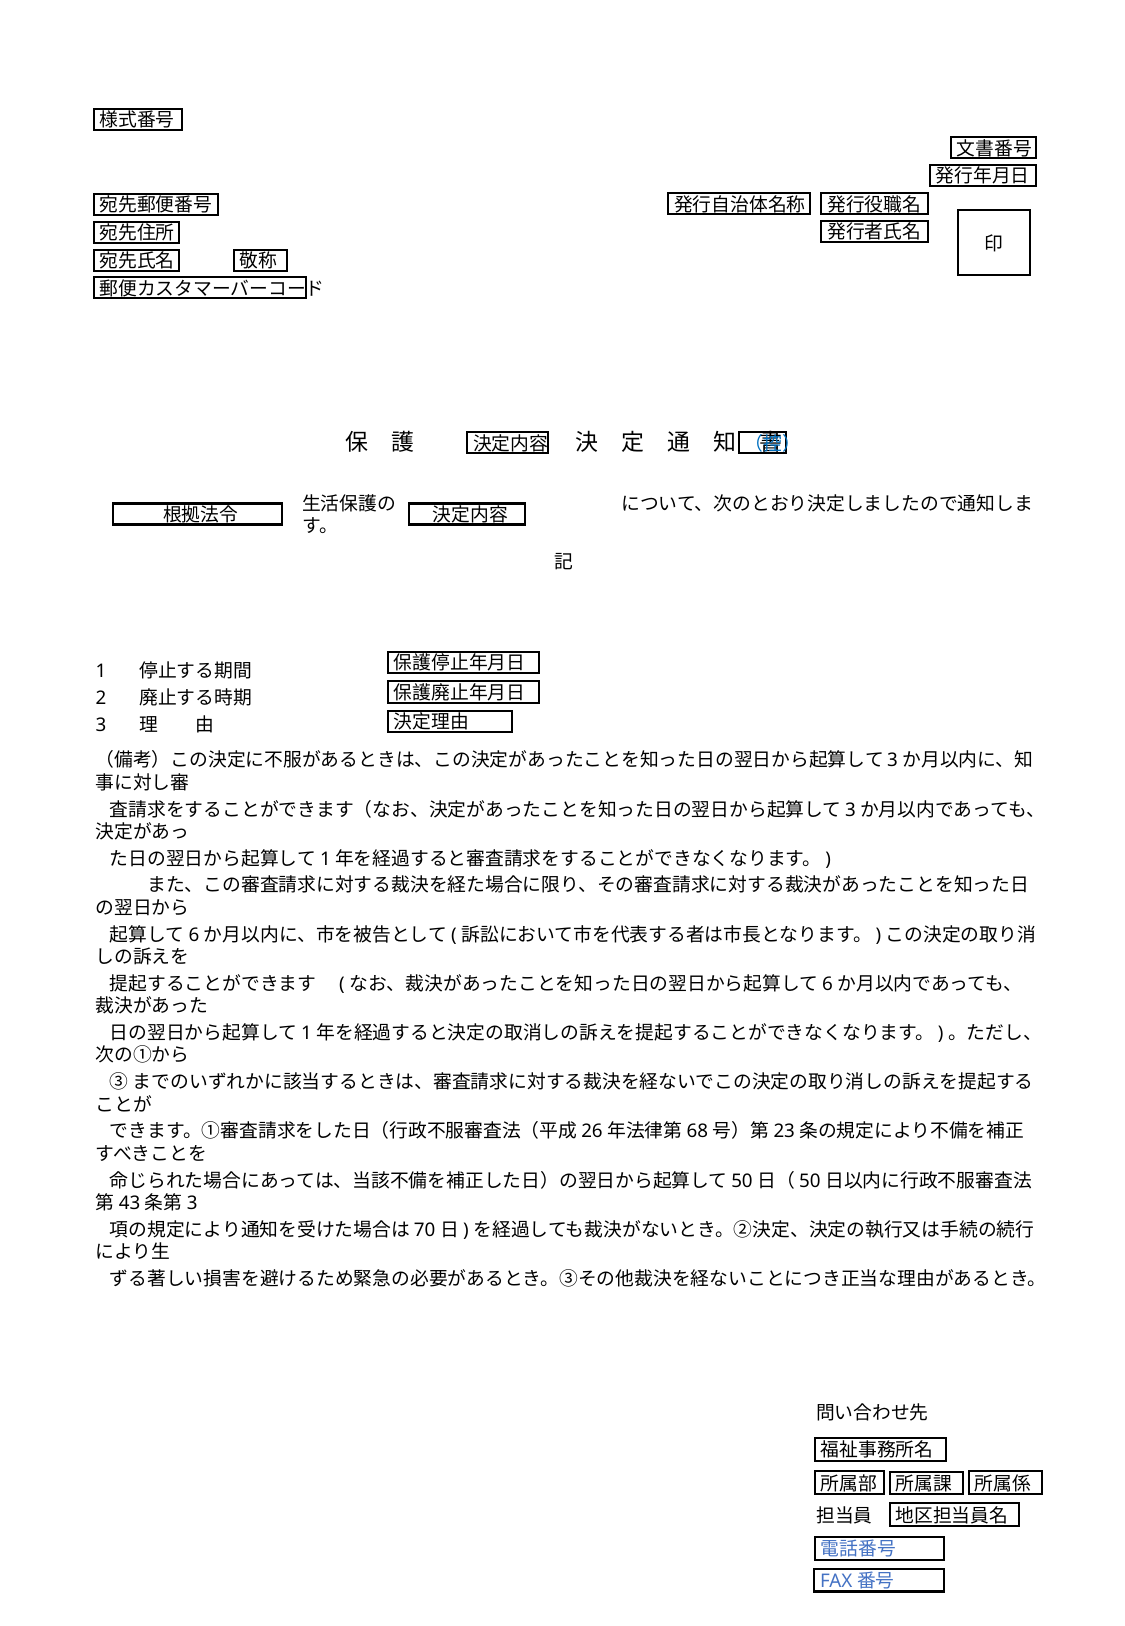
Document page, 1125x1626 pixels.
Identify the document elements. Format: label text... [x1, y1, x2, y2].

text_box 印 [957, 209, 1031, 276]
text_box 保護停止年月日 [387, 651, 540, 674]
text_box 発行年月日 [929, 164, 1037, 187]
text_box （備考）この決定に不服があるときは、この決定があったことを知った日の翌日から起算して3か月以内に、知事に対し審 査請求をすることができます（なお、決定があったことを知った日の翌日から起算して3か月以内であっても、決定があっ た日の翌日から起算して1年を経過すると審査請求をすることができなくなります。) また、この審査請求に対する裁決を経た場合に限り、その審査請求に対する裁決があったことを知った日の翌日から 起算して6か月以内に、市を被告として(訴訟において市を代表する者は市長となります。)この決定の取り消しの訴えを 提起することができます (なお、裁決があったことを知った日の翌日から起算して6か月以内であっても、裁決があった 日の翌日から起算して1年を経過すると決定の取消しの訴えを提起することができなくなります。)。ただし、次の①から ③までのいずれかに該当するときは、審査請求に対する裁決を経ないでこの決定の取り消しの訴えを提起することが できます。①審査請求をした日（行政不服審査法（平成26年法律第68号）第23条の規定により不備を補正すべきことを 命じられた場合にあっては、当該不備を補正した日）の翌日から起算して50日（50日以内に行政不服審査法第43条第3 項の規定により通知を受けた場合は70日)を経過しても裁決がないとき。②決定、決定の執行又は手続の続行により生 ずる著しい損害を避けるため緊急の必要があるとき。③その他裁決を経ないことにつき正当な理由があるとき。 [89, 747, 1037, 1290]
text_box 郵便カスタマーバーコード [93, 276, 307, 299]
text_box 保護廃止年月日 [387, 680, 540, 704]
text_box 文書番号 [950, 136, 1037, 159]
text_box 決定理由 [387, 710, 513, 733]
text_box 様式番号 [93, 108, 183, 131]
text_box 発行者氏名 [820, 220, 929, 243]
text_box 発行役職名 [820, 192, 929, 215]
text_box 宛先郵便番号 [93, 193, 219, 216]
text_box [801, 1393, 1043, 1592]
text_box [113, 495, 1054, 533]
text_box 宛先住所 [93, 221, 180, 244]
text_box （控） [738, 431, 787, 454]
text_box 1 停止する期間 2 廃止する時期 3 理 由 [89, 659, 1037, 736]
text_box 発行自治体名称 [667, 192, 811, 215]
text_box 宛先氏名 [93, 249, 180, 272]
text_box 決定内容 [466, 431, 549, 454]
text_box 敬称 [233, 249, 288, 272]
text_box 保 護 決 定 通 知 書 記 [91, 364, 1037, 580]
